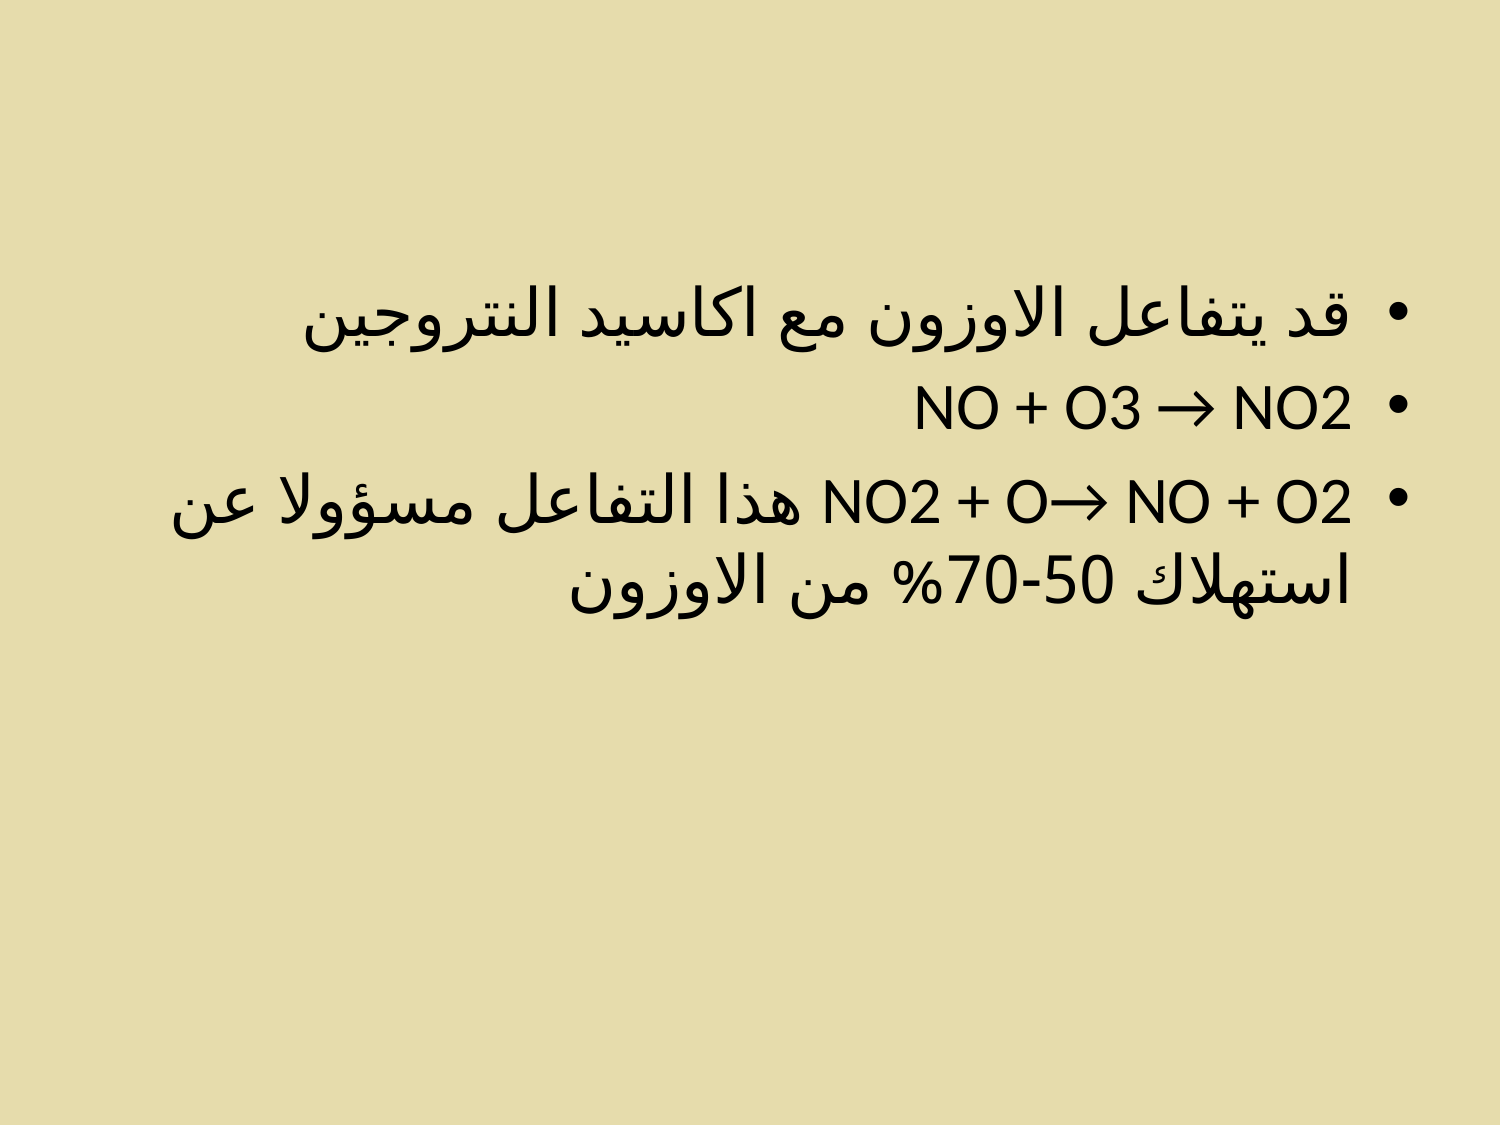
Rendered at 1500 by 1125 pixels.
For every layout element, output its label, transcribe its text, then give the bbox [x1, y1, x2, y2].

list قد يتفاعل الاوزون مع اكاسيد النتروجين NO + O3 → NO2 NO2 + O→ NO + O2 هذا التفاعل مسؤولا عن استهلاك 50-70% من الاوزون [75, 262, 1425, 1005]
